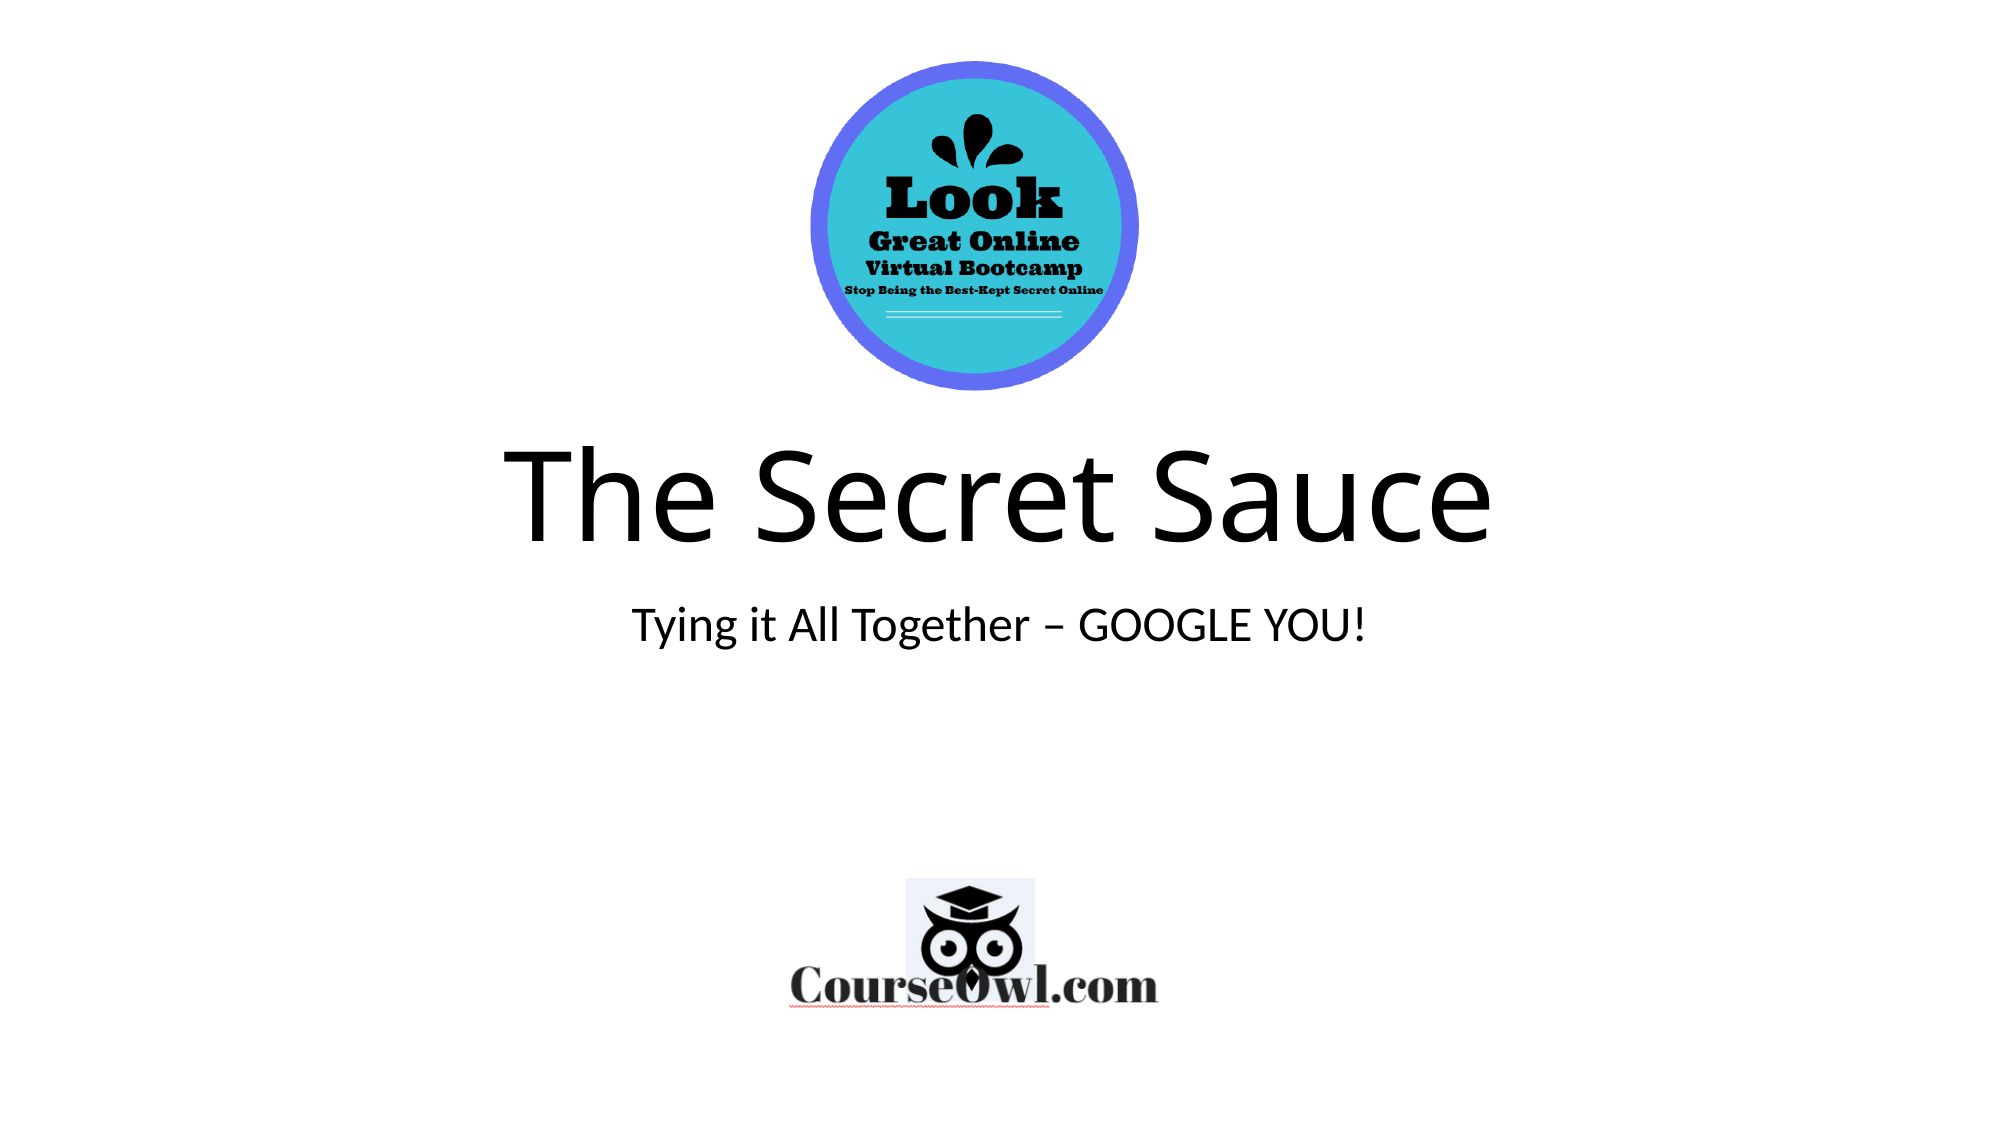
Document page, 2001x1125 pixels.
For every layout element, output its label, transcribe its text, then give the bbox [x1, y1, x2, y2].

title The Secret Sauce [249, 184, 1750, 576]
picture [804, 57, 1146, 394]
subtitle Tying it All Together – GOOGLE YOU! [249, 590, 1750, 863]
picture [779, 877, 1171, 1027]
